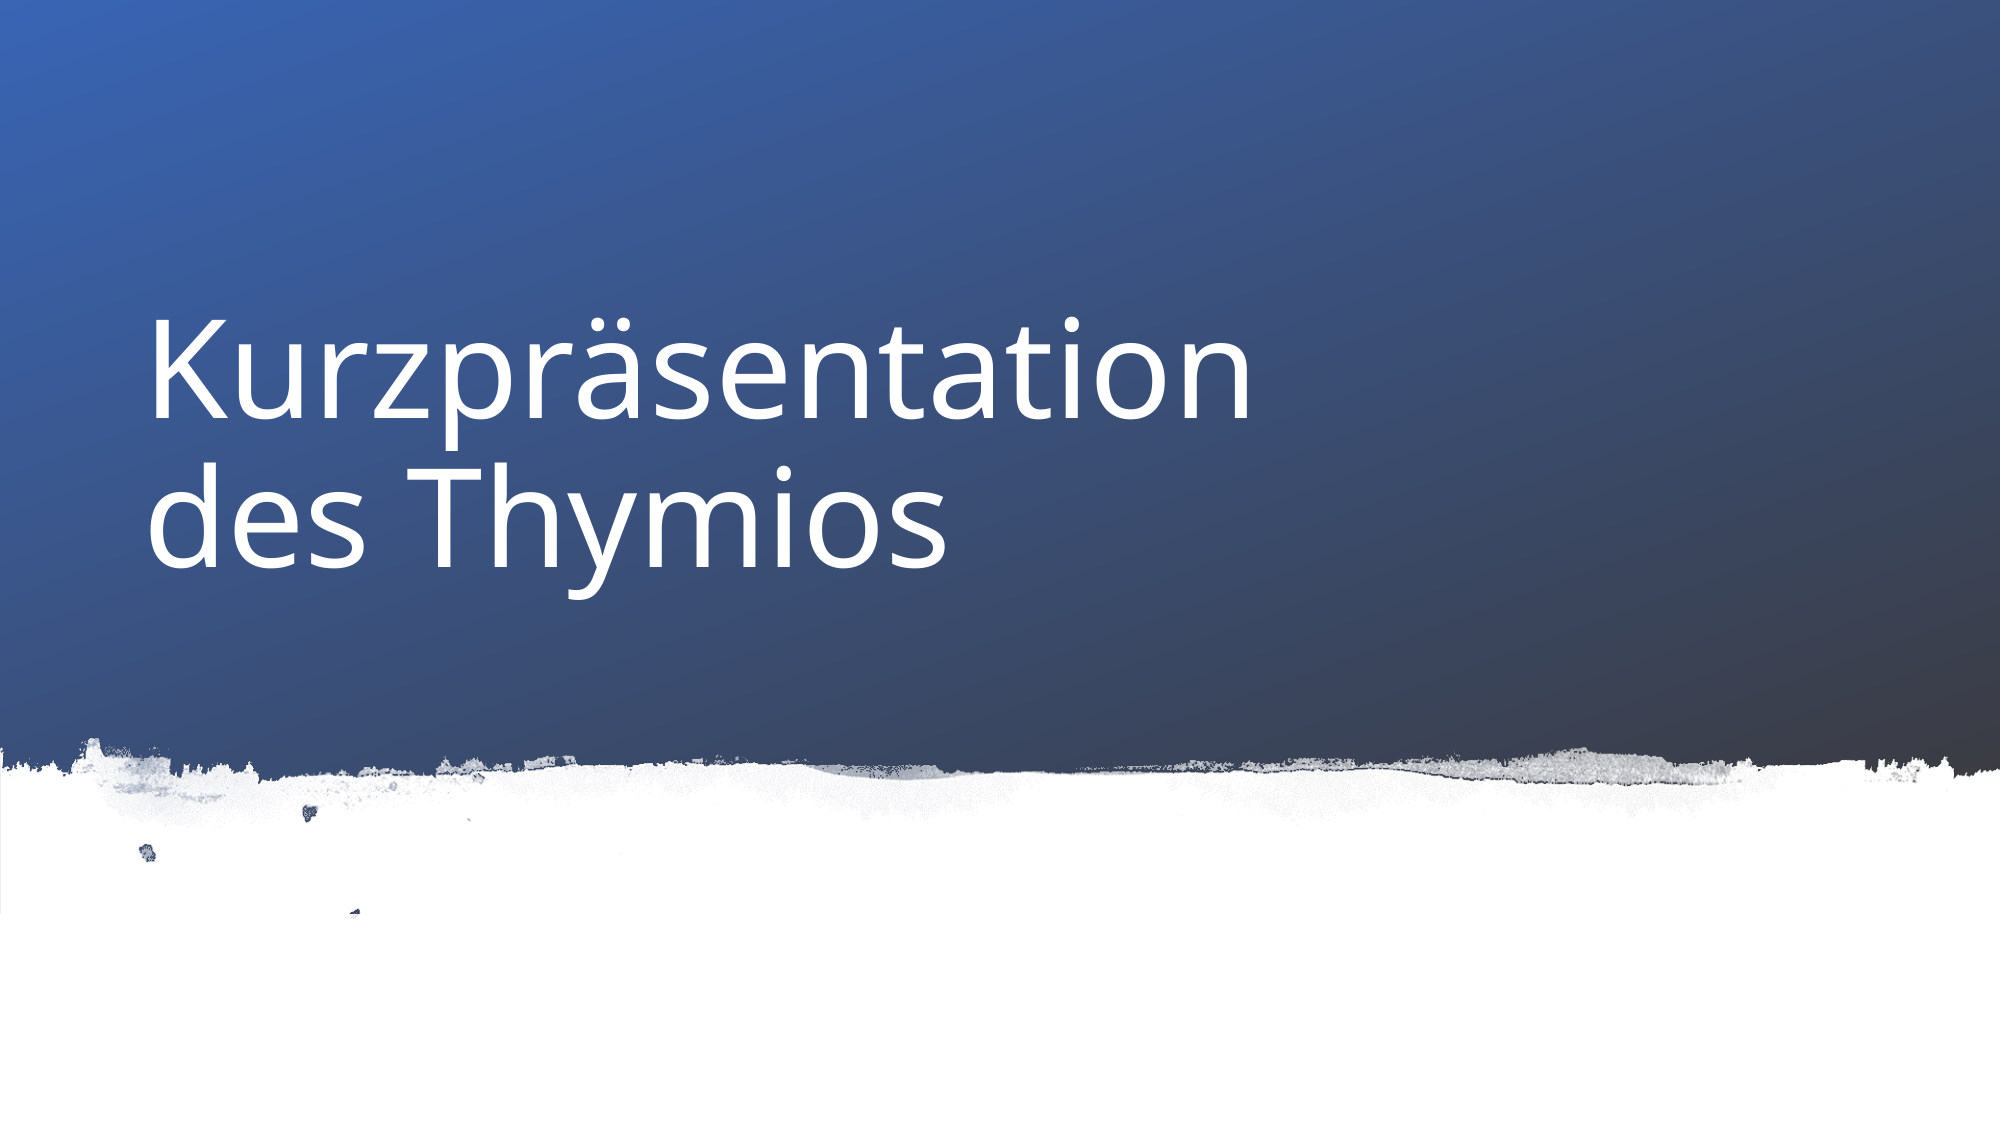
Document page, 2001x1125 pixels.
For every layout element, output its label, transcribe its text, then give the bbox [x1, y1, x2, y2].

picture [0, 624, 2000, 1125]
title Kurzpräsentation des Thymios [128, 287, 1918, 624]
text_box [0, 0, 2000, 624]
